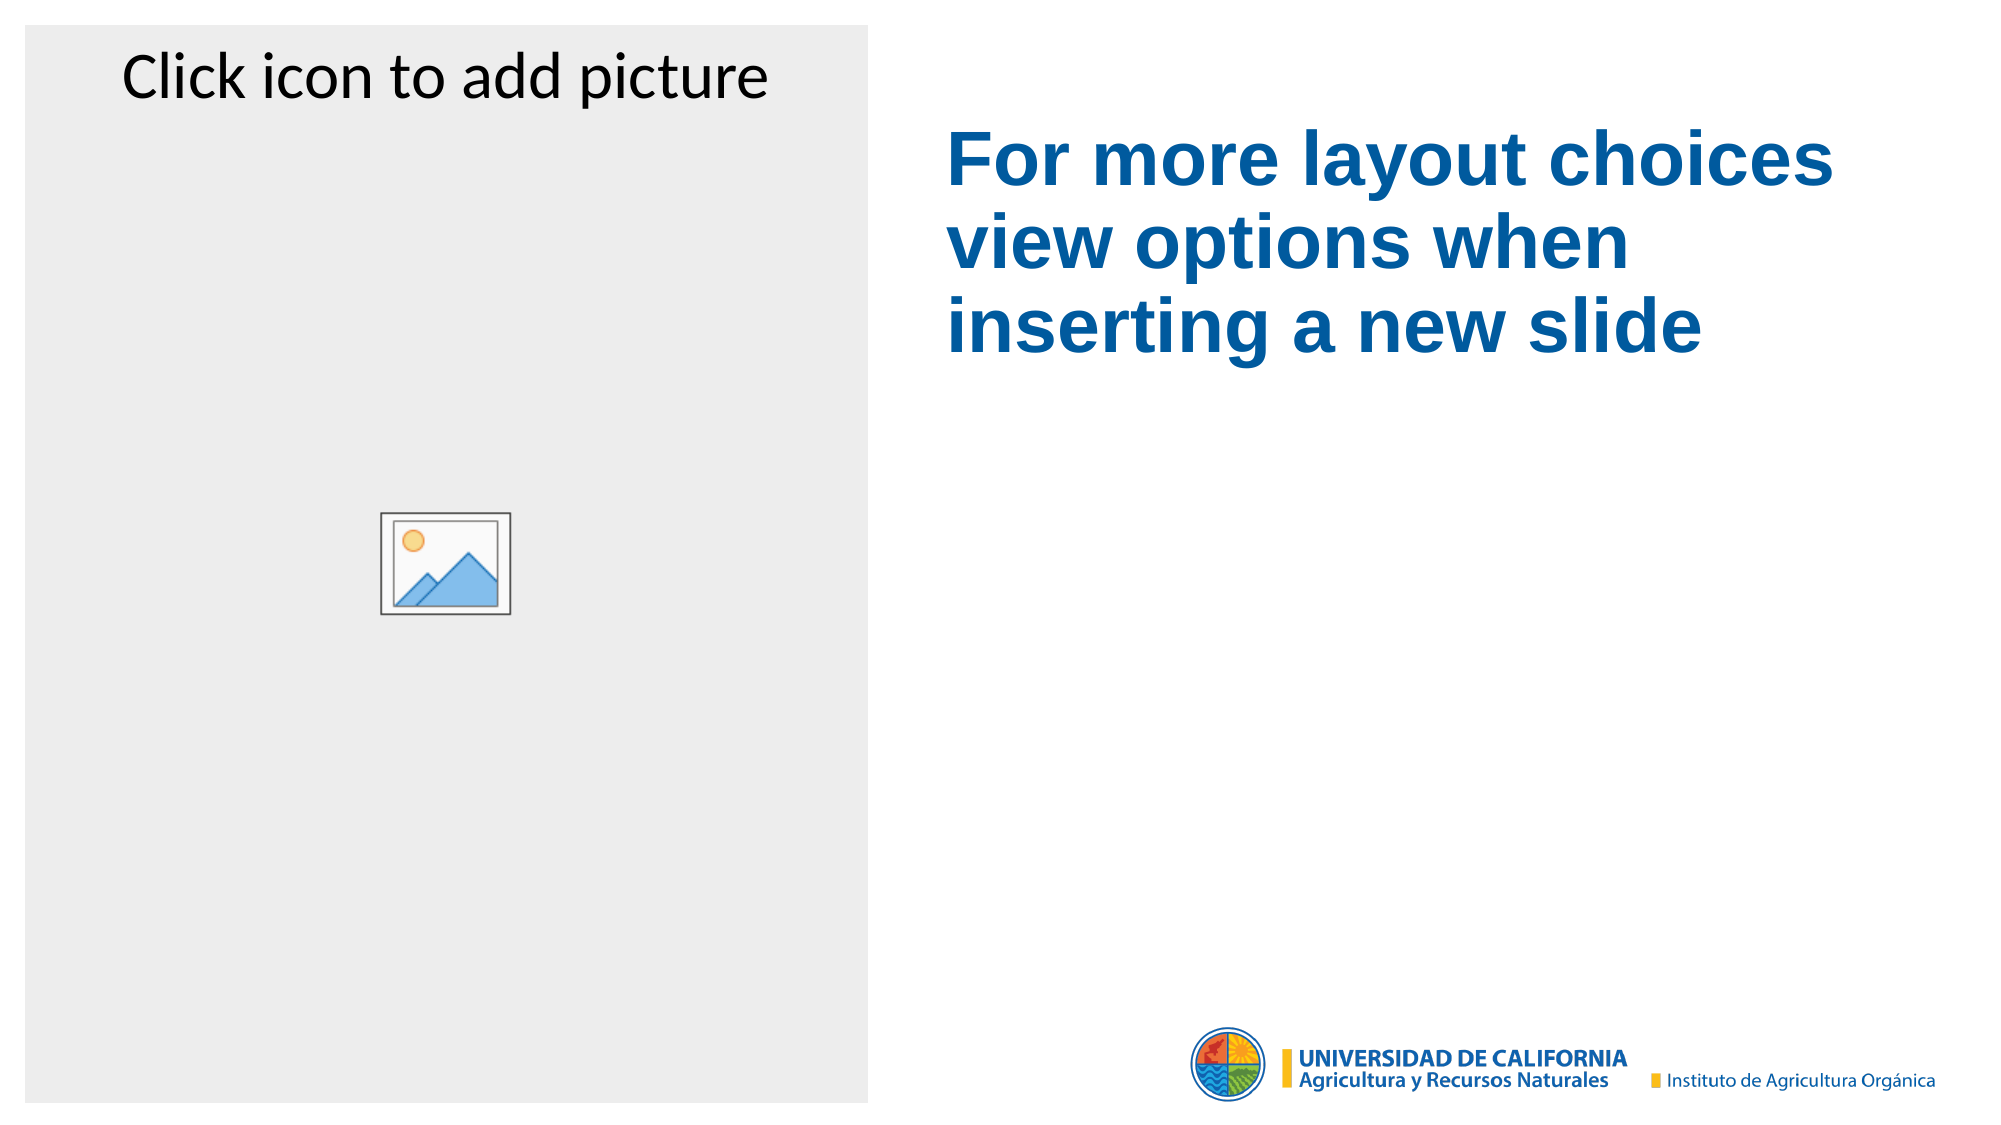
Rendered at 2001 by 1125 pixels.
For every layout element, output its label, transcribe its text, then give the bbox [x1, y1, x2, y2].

title For more layout choices view options when inserting a new slide [931, 111, 1863, 330]
picture [1167, 993, 2001, 1125]
picture [24, 24, 868, 1103]
